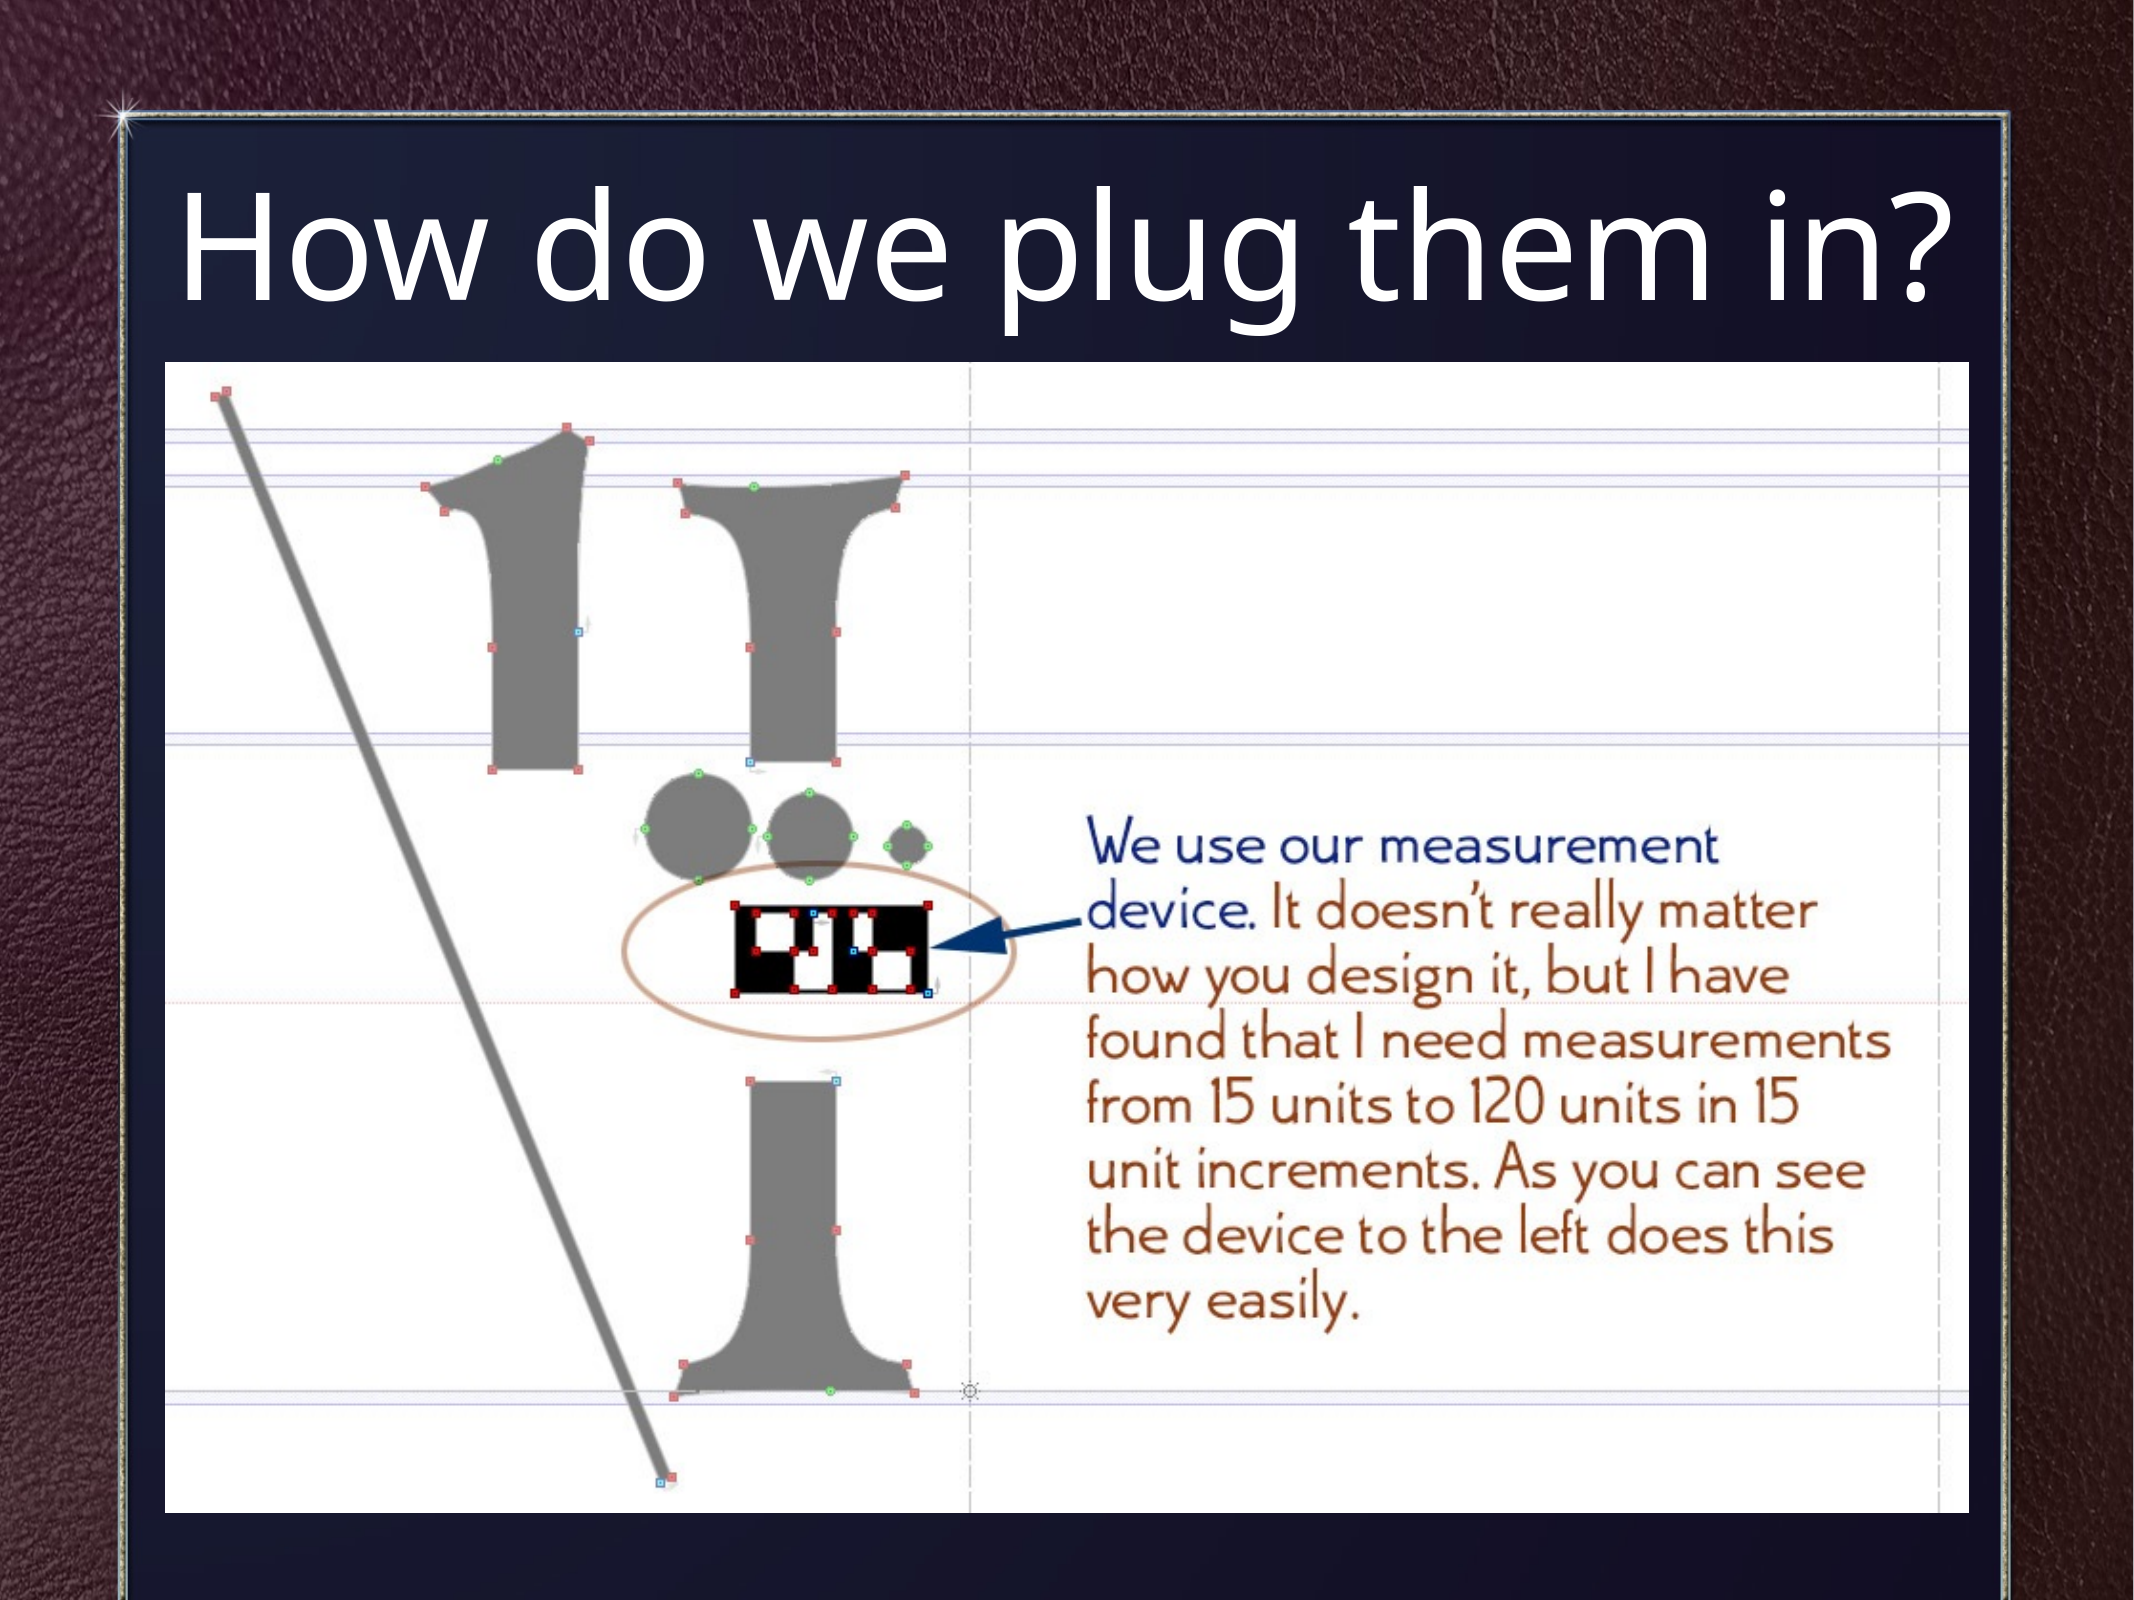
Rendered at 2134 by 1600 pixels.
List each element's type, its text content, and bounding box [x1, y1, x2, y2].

text_box How do we plug them in? [165, 162, 1969, 342]
picture [0, 0, 2134, 1600]
